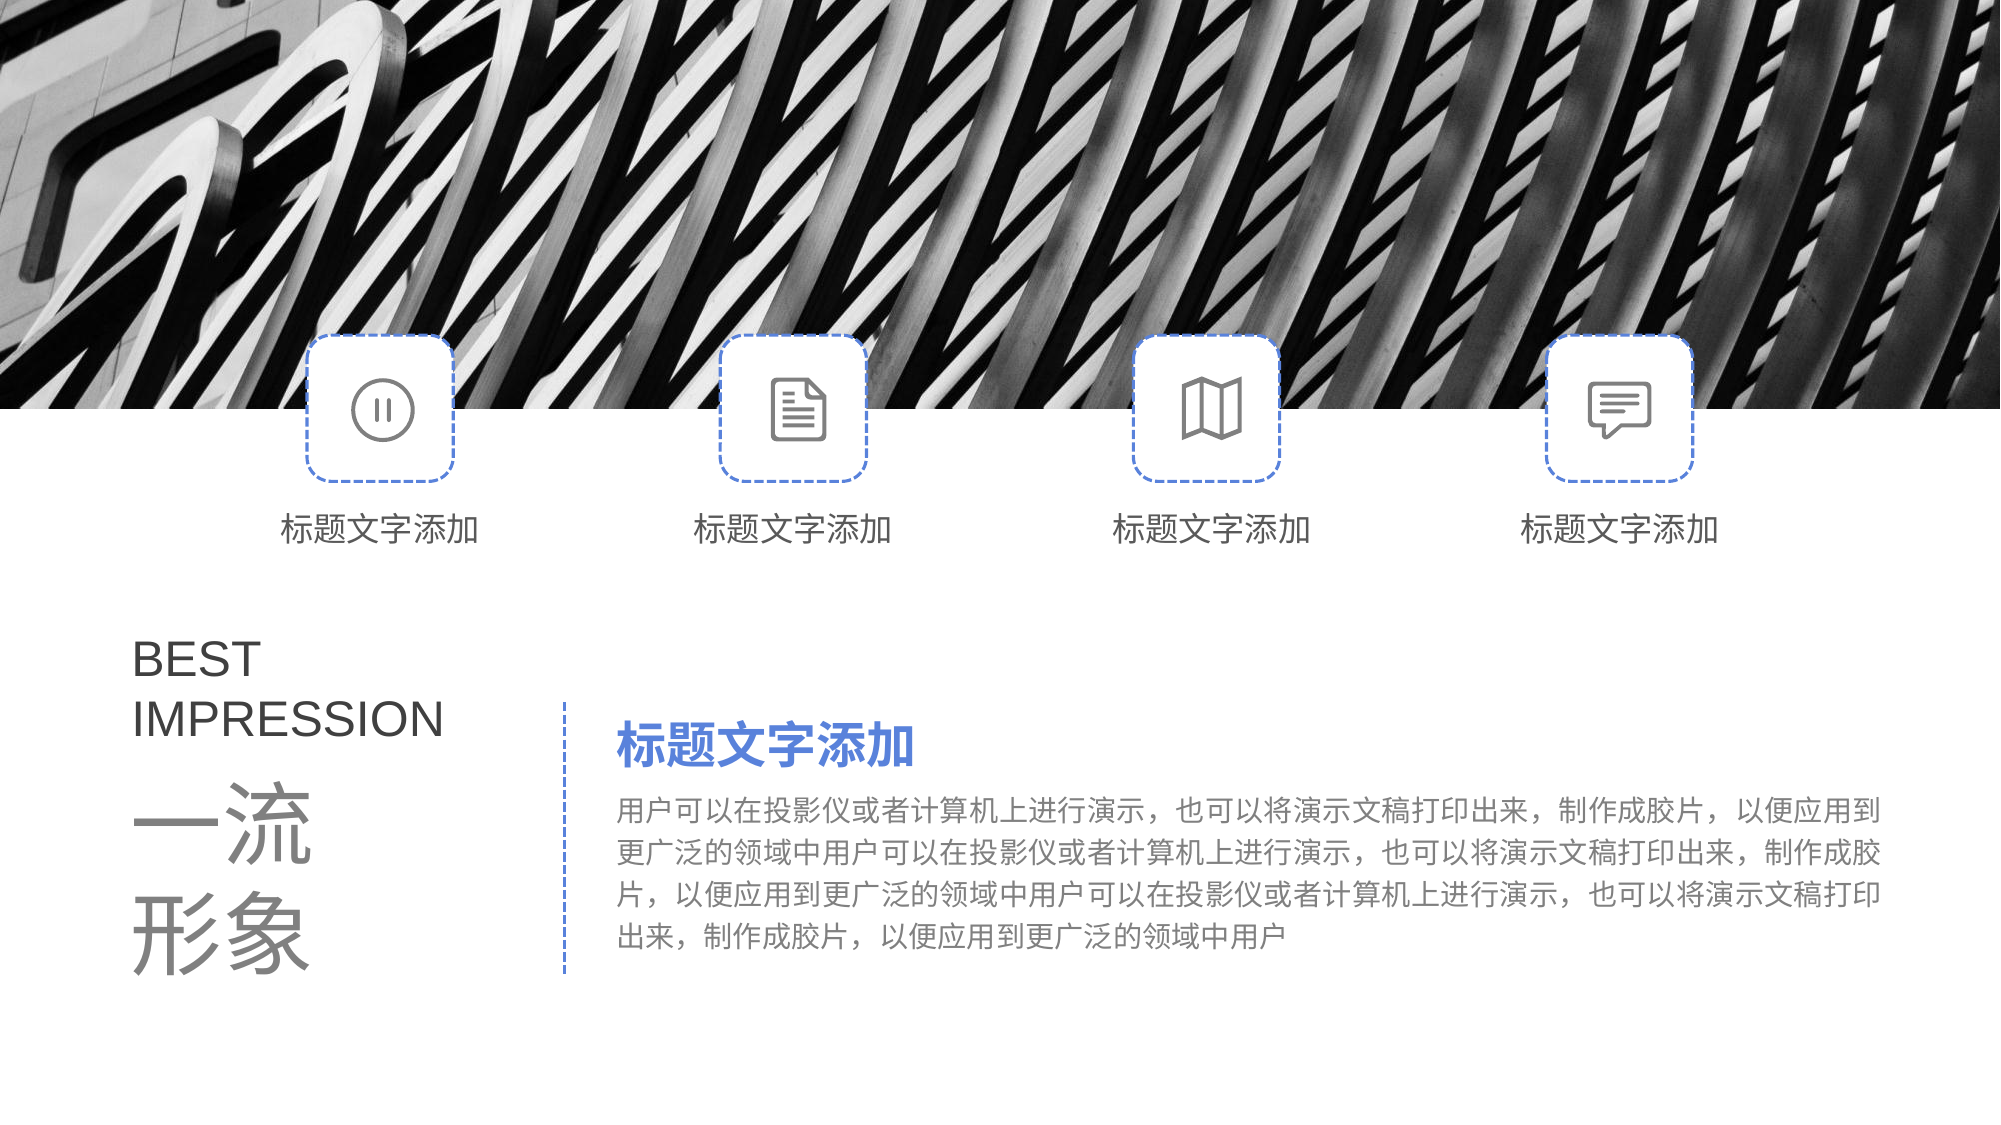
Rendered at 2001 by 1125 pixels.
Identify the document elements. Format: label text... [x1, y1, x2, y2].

text_box 标题文字添加 [1485, 492, 1755, 556]
text_box [719, 409, 868, 483]
text_box 标题文字添加 [659, 492, 928, 556]
text_box [1587, 409, 1652, 440]
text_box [601, 693, 1898, 961]
text_box 一流 形象 [115, 759, 329, 994]
text_box [1545, 409, 1694, 483]
text_box 标题文字添加 [245, 492, 515, 556]
text_box [770, 409, 827, 442]
text_box BEST IMPRESSION [116, 618, 460, 754]
text_box [351, 409, 415, 443]
text_box 标题文字添加 [1077, 492, 1347, 556]
text_box [305, 409, 455, 483]
text_box [1132, 409, 1281, 483]
picture [0, 0, 2000, 409]
text_box [1181, 409, 1242, 441]
